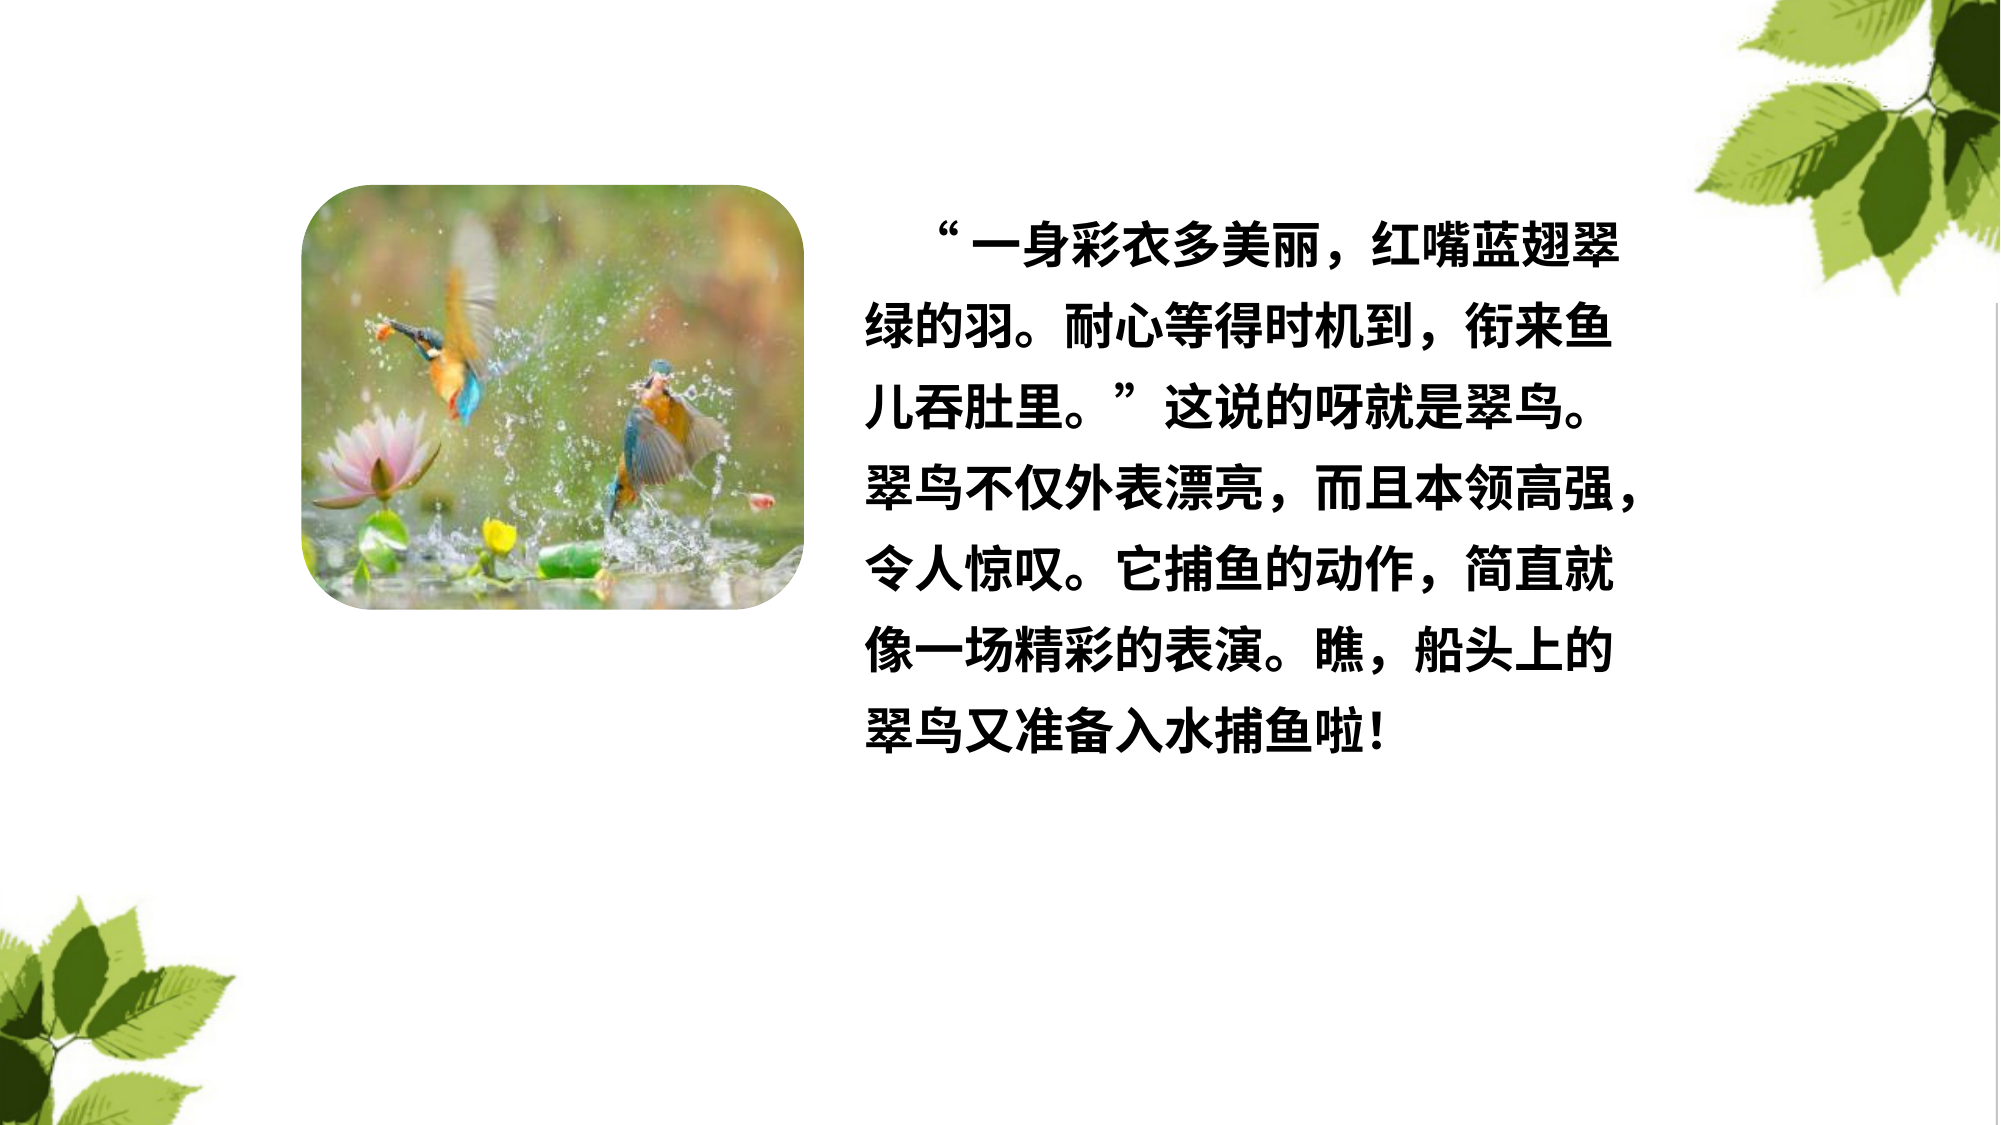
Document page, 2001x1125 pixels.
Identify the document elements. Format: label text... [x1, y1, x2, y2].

text_box “一身彩衣多美丽，红嘴蓝翅翠绿的羽。耐心等得时机到，衔来鱼儿吞肚里。”这说的呀就是翠鸟。翠鸟不仅外表漂亮，而且本领高强，令人惊叹。它捕鱼的动作，简直就像一场精彩的表演。瞧，船头上的翠鸟又准备入水捕鱼啦！ [849, 185, 1665, 767]
picture [0, 0, 2001, 1125]
